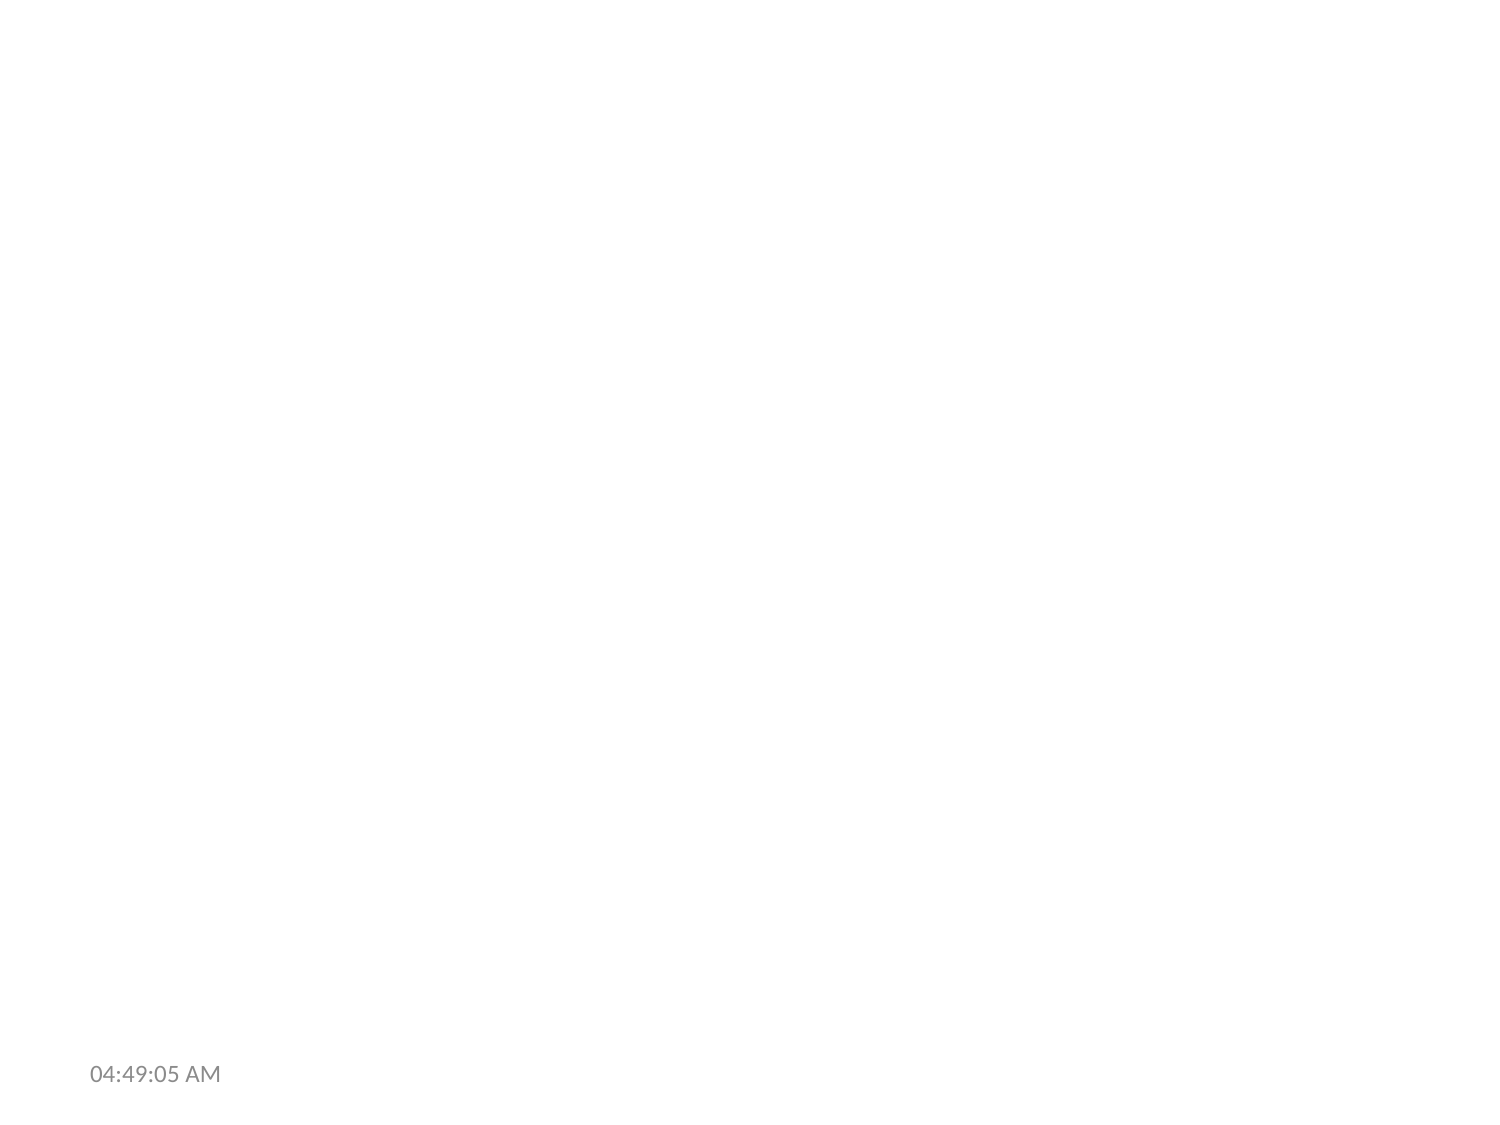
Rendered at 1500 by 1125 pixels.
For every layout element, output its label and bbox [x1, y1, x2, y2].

slide_number [75, 1042, 425, 1103]
